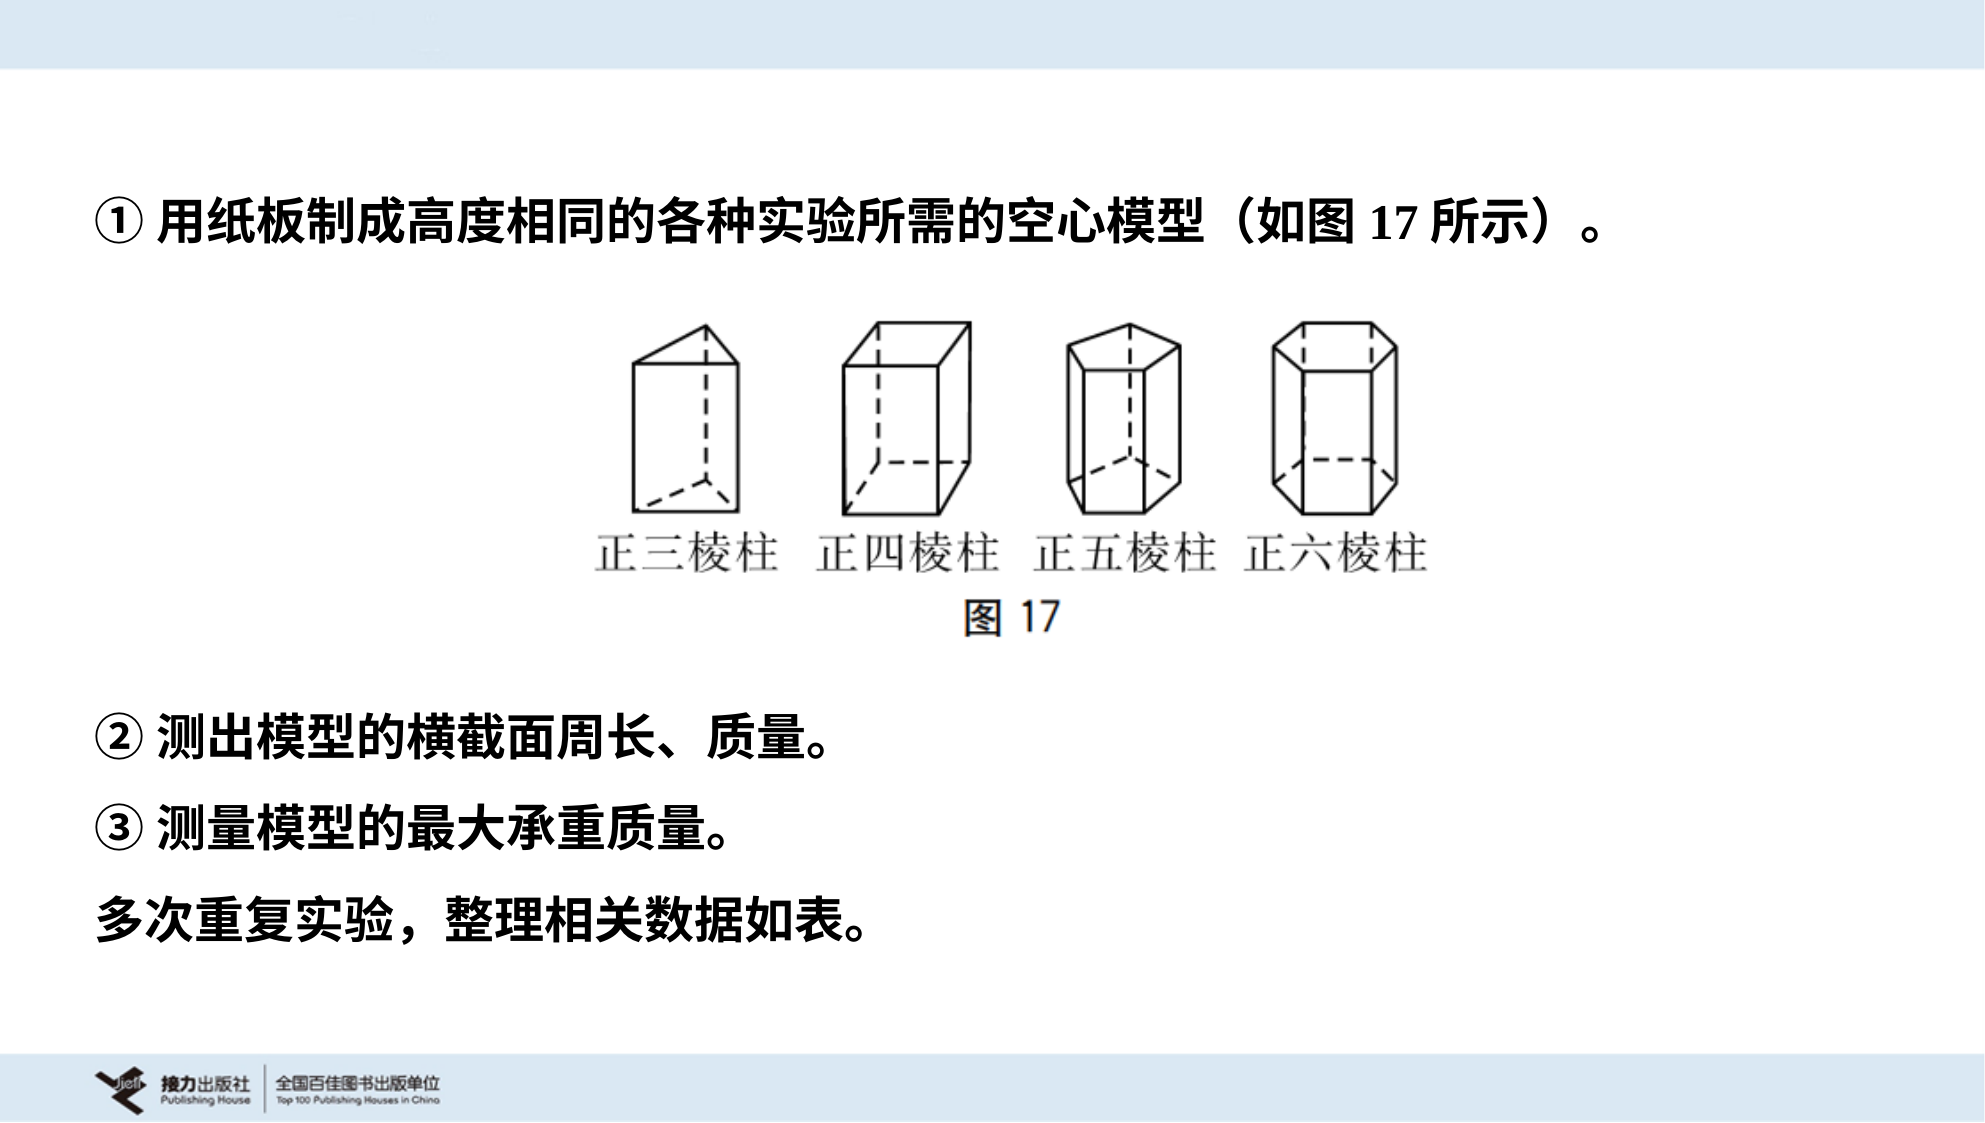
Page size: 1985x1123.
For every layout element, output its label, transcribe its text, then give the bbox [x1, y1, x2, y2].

text_box ①用纸板制成高度相同的各种实验所需的空心模型（如图17所示）。 [94, 162, 1892, 250]
text_box ②测出模型的横截面周长、质量。 ③测量模型的最大承重质量。 多次重复实验，整理相关数据如表。 [94, 673, 1892, 949]
picture [0, 0, 1985, 1122]
